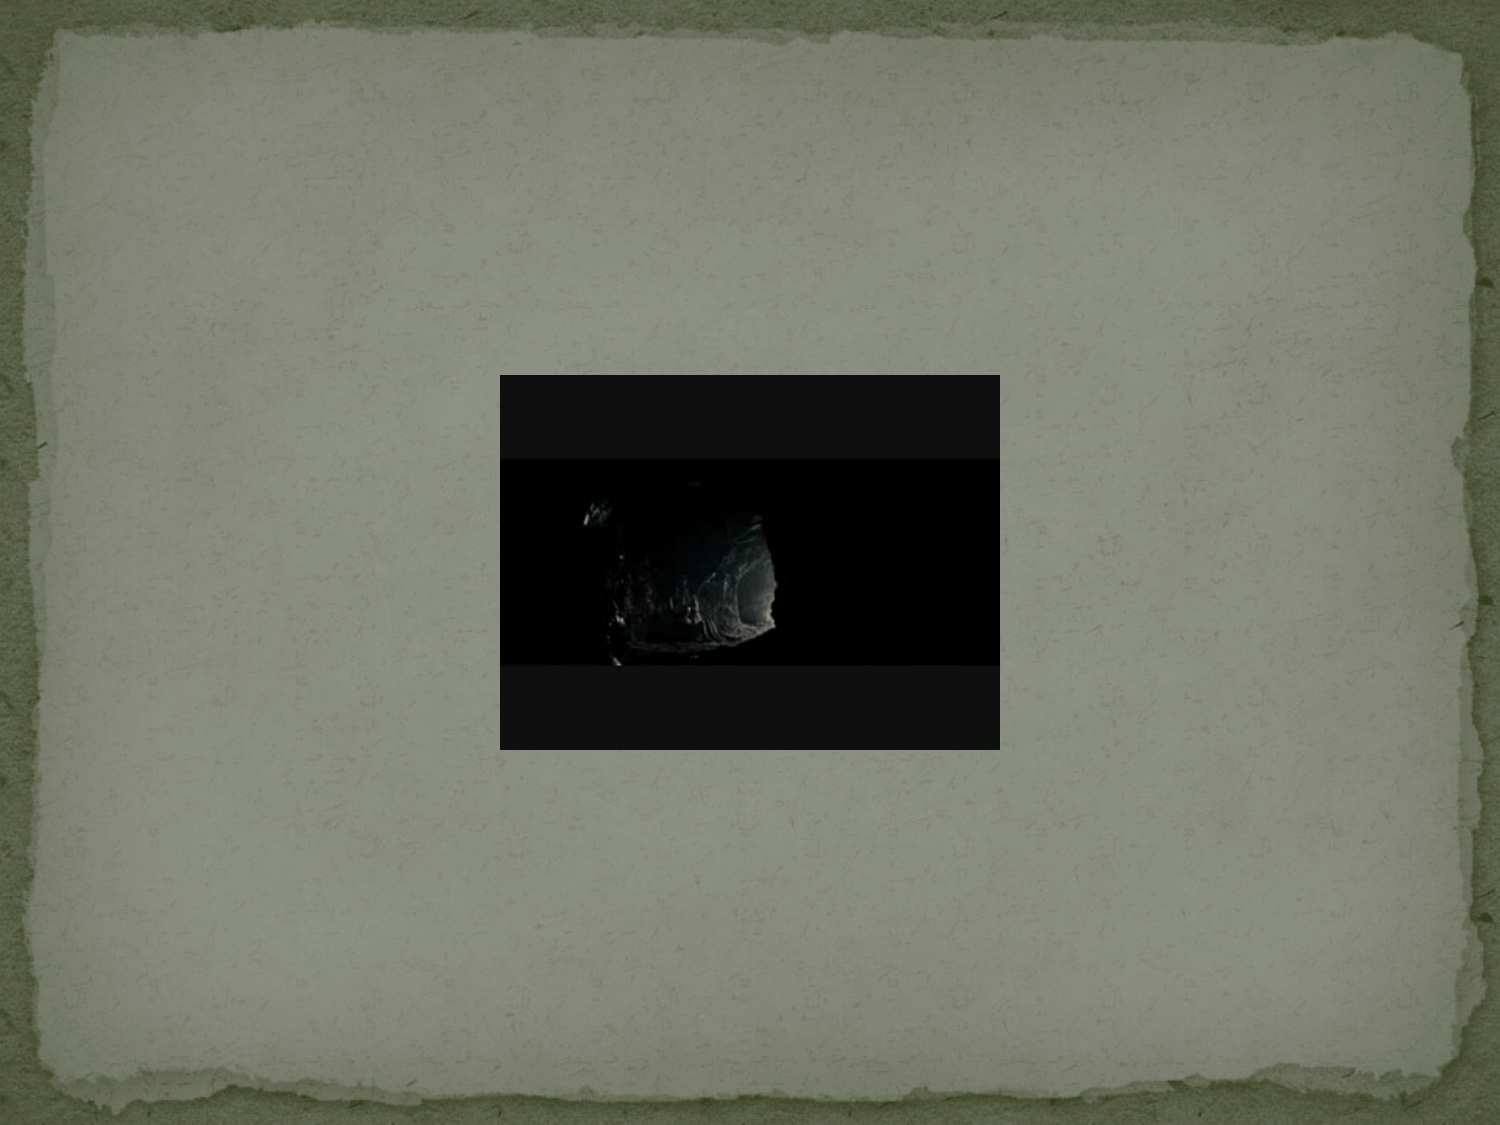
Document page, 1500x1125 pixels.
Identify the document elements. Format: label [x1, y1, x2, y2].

text_box [501, 376, 999, 748]
